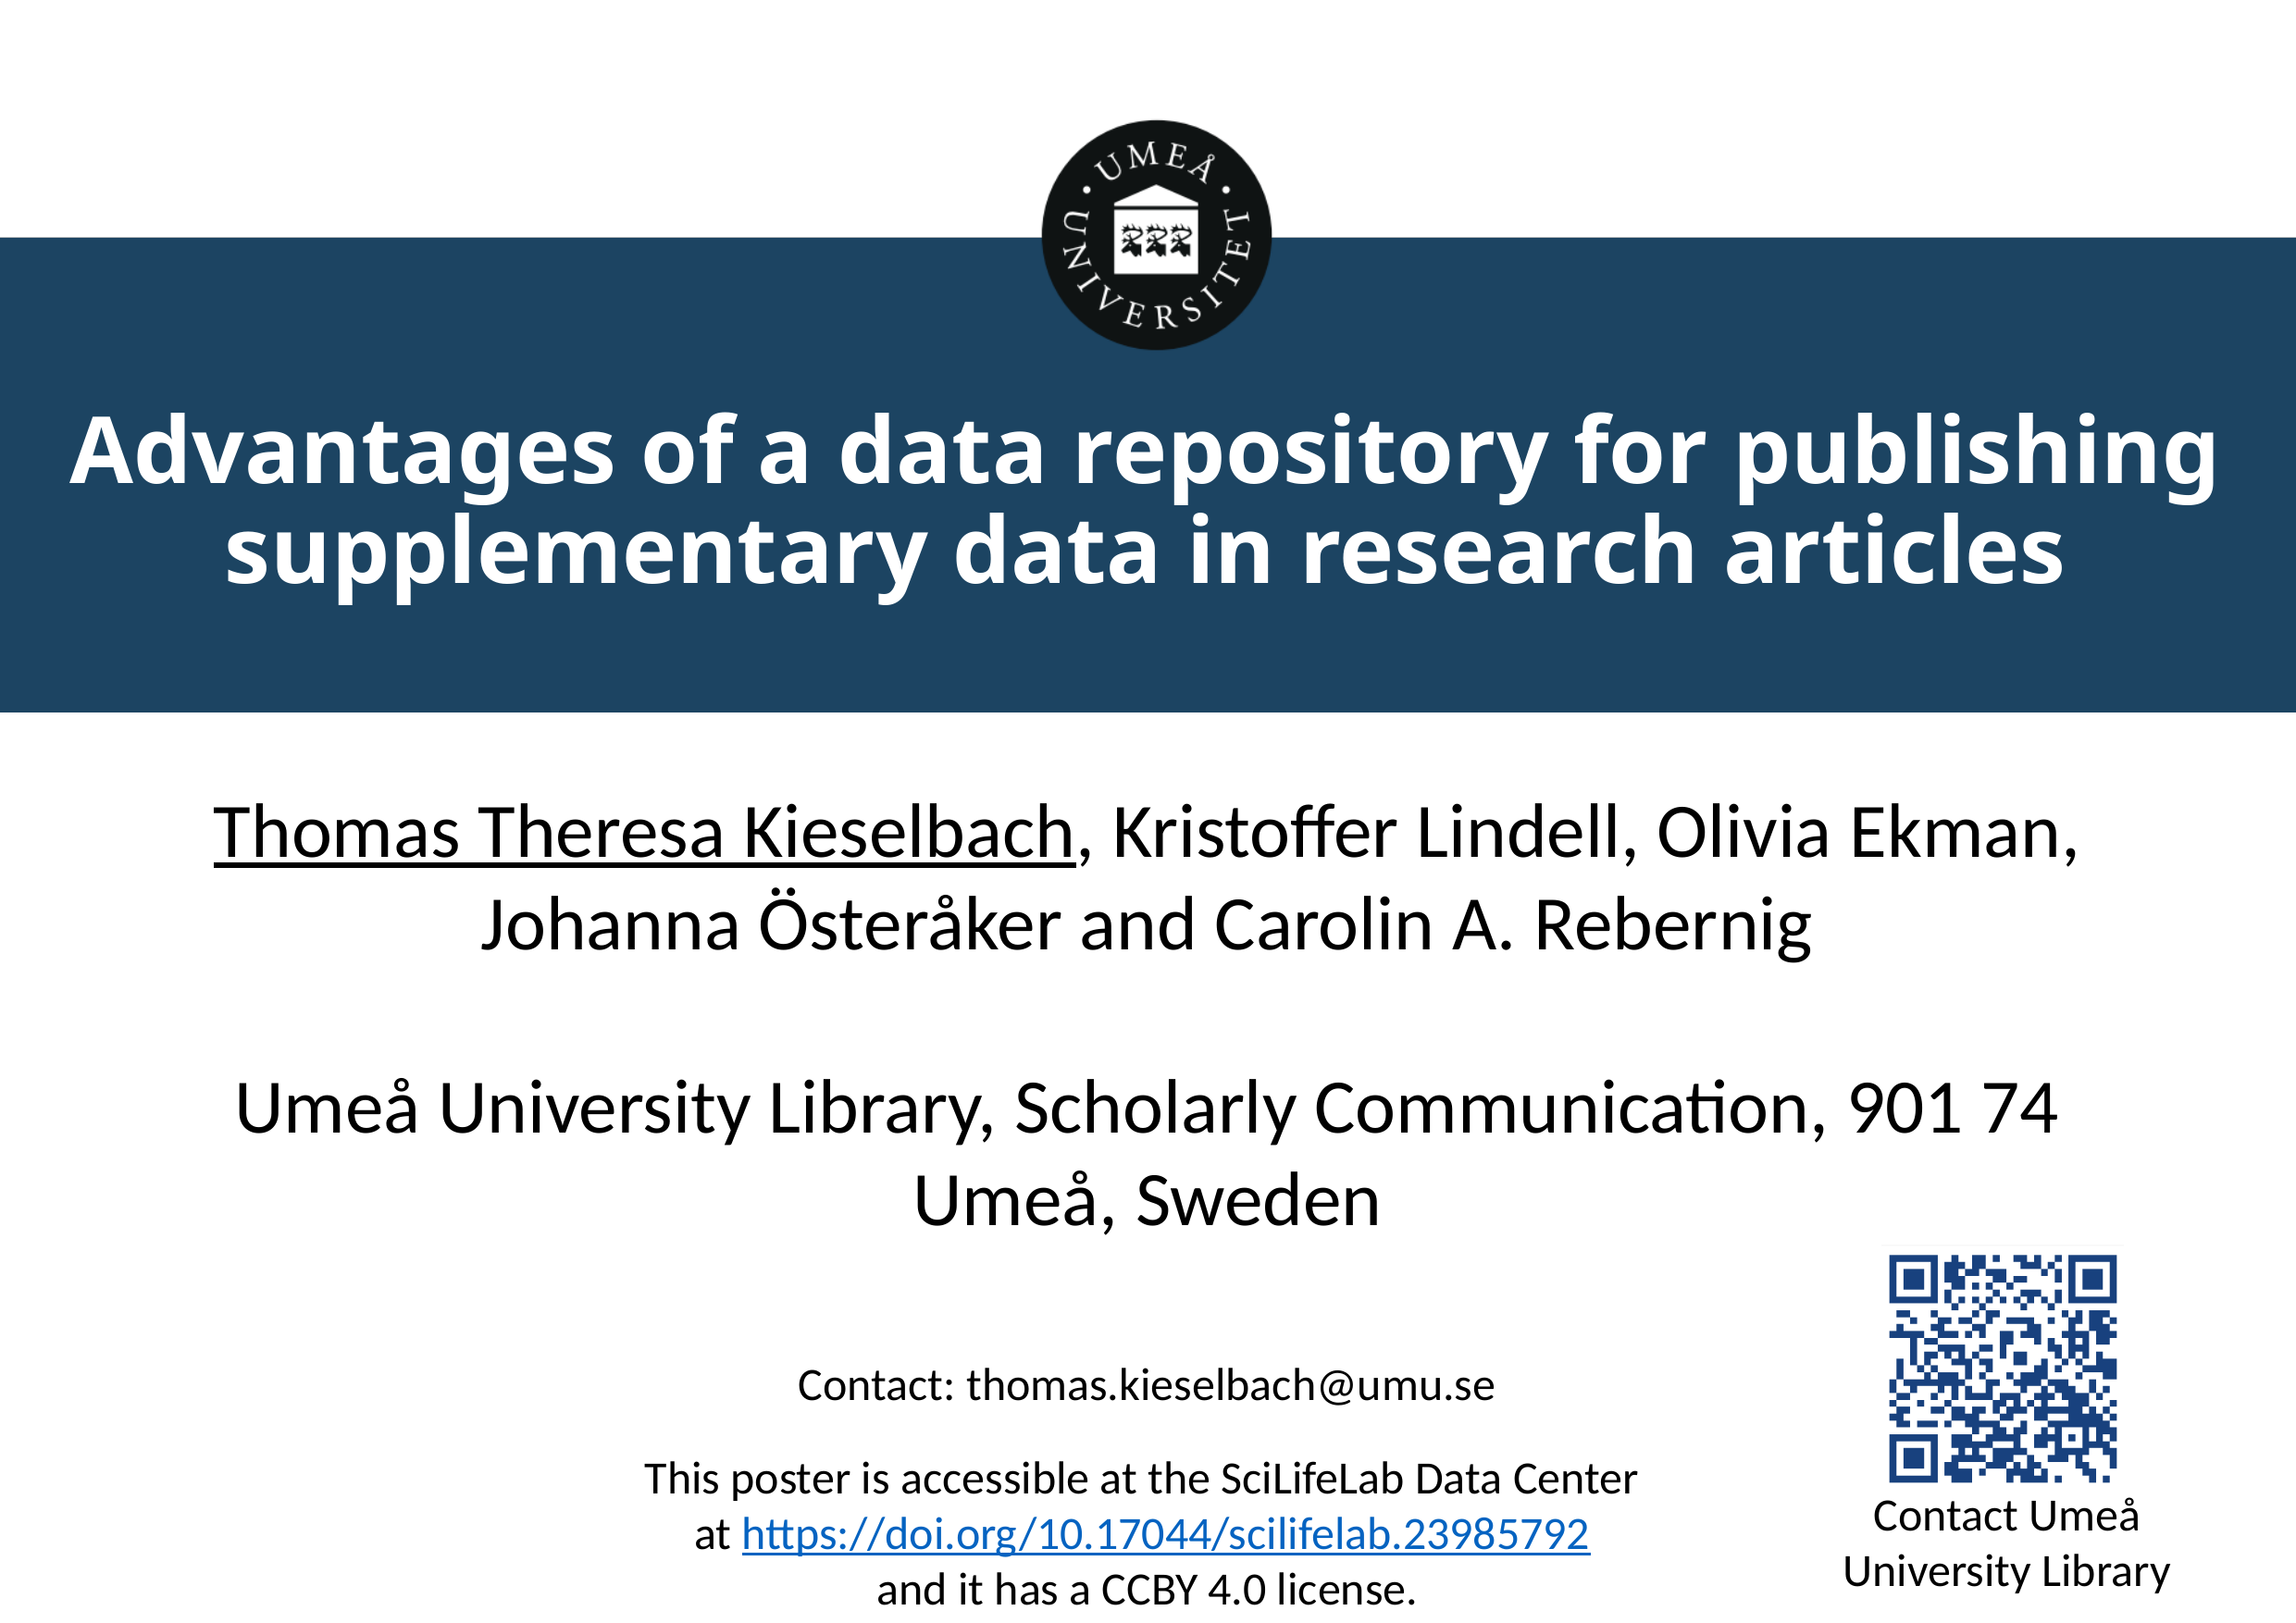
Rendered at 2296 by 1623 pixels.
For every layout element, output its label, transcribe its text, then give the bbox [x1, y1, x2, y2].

picture [1881, 1245, 2124, 1492]
text_box Thomas Theresa Kieselbach, Kristoffer Lindell, Olivia Ekman, Johanna Österåker and Carolin A. Rebernig Umeå University Library, Scholarly Communication, 901 74 Umeå, Sweden [144, 774, 2151, 1248]
text_box This poster is accessible at the SciLifeLab Data Center at https://doi.org/10.17044/scilifelab.23985792 and it has a CCBY 4.0 license. [631, 1440, 1664, 1621]
picture [0, 0, 2296, 712]
text_box Contact Umeå University Library [1826, 1478, 2189, 1604]
text_box Contact: thomas.kieselbach@umu.se [785, 1347, 1510, 1418]
